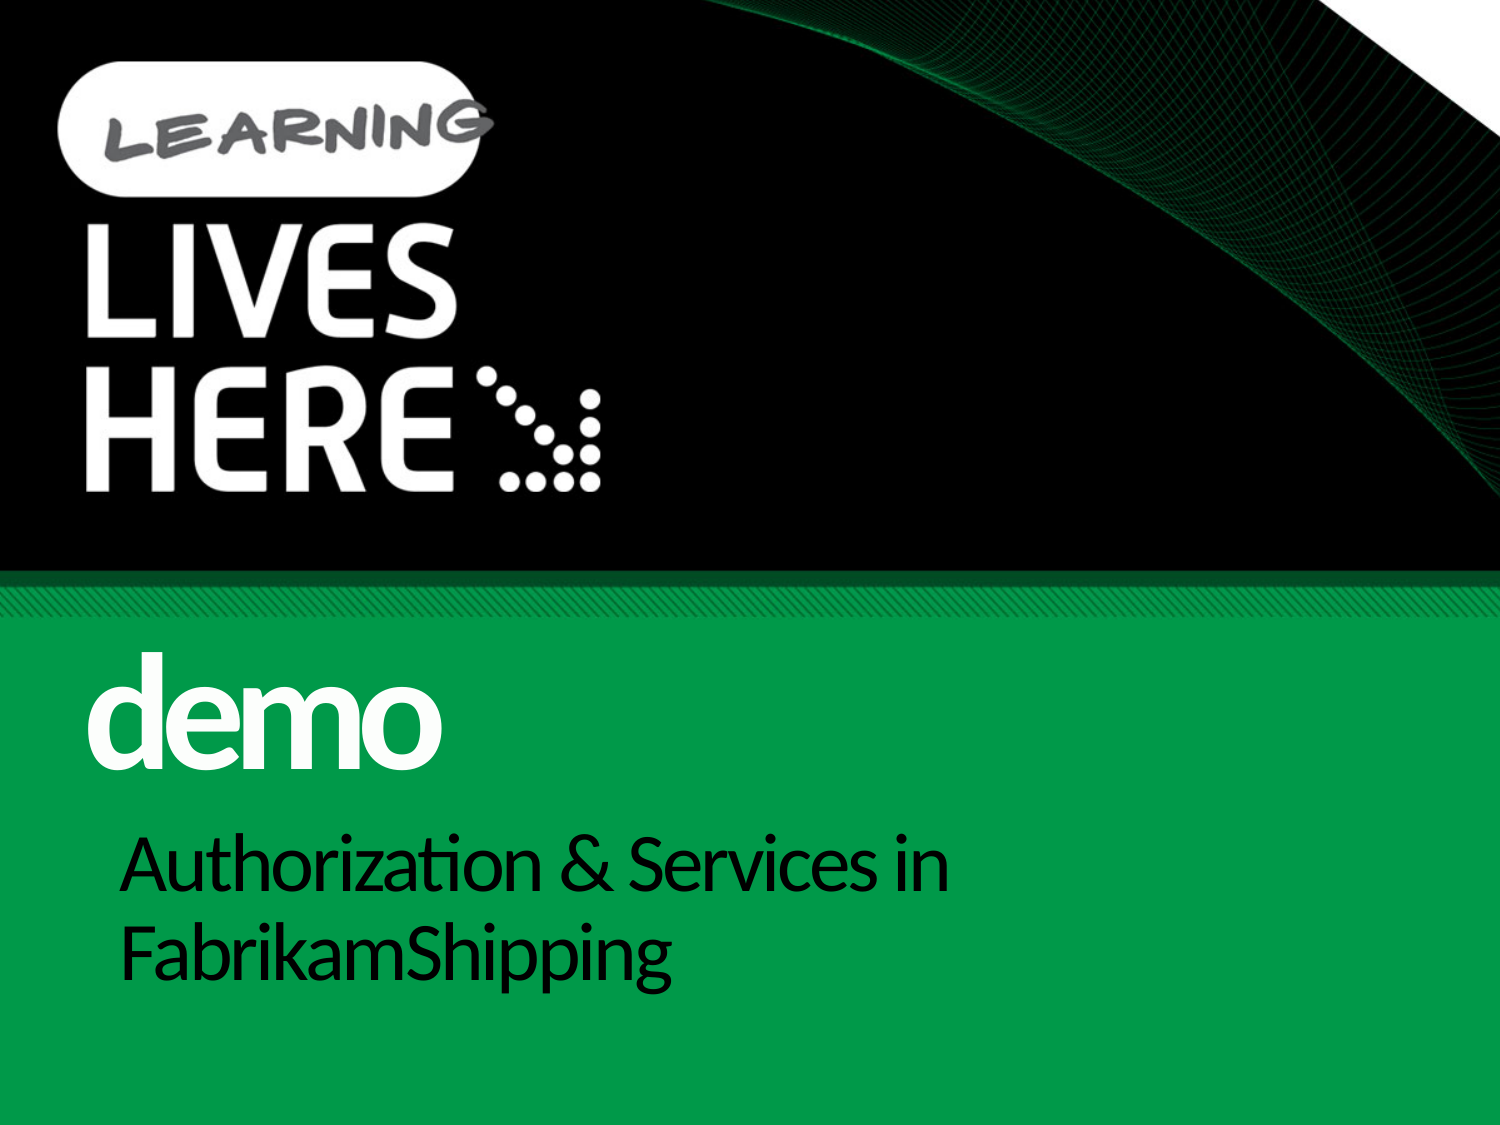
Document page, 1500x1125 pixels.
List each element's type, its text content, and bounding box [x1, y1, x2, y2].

title Authorization & Services in FabrikamShipping [119, 819, 1375, 943]
list demo [83, 625, 1345, 800]
picture [0, 0, 1500, 1125]
